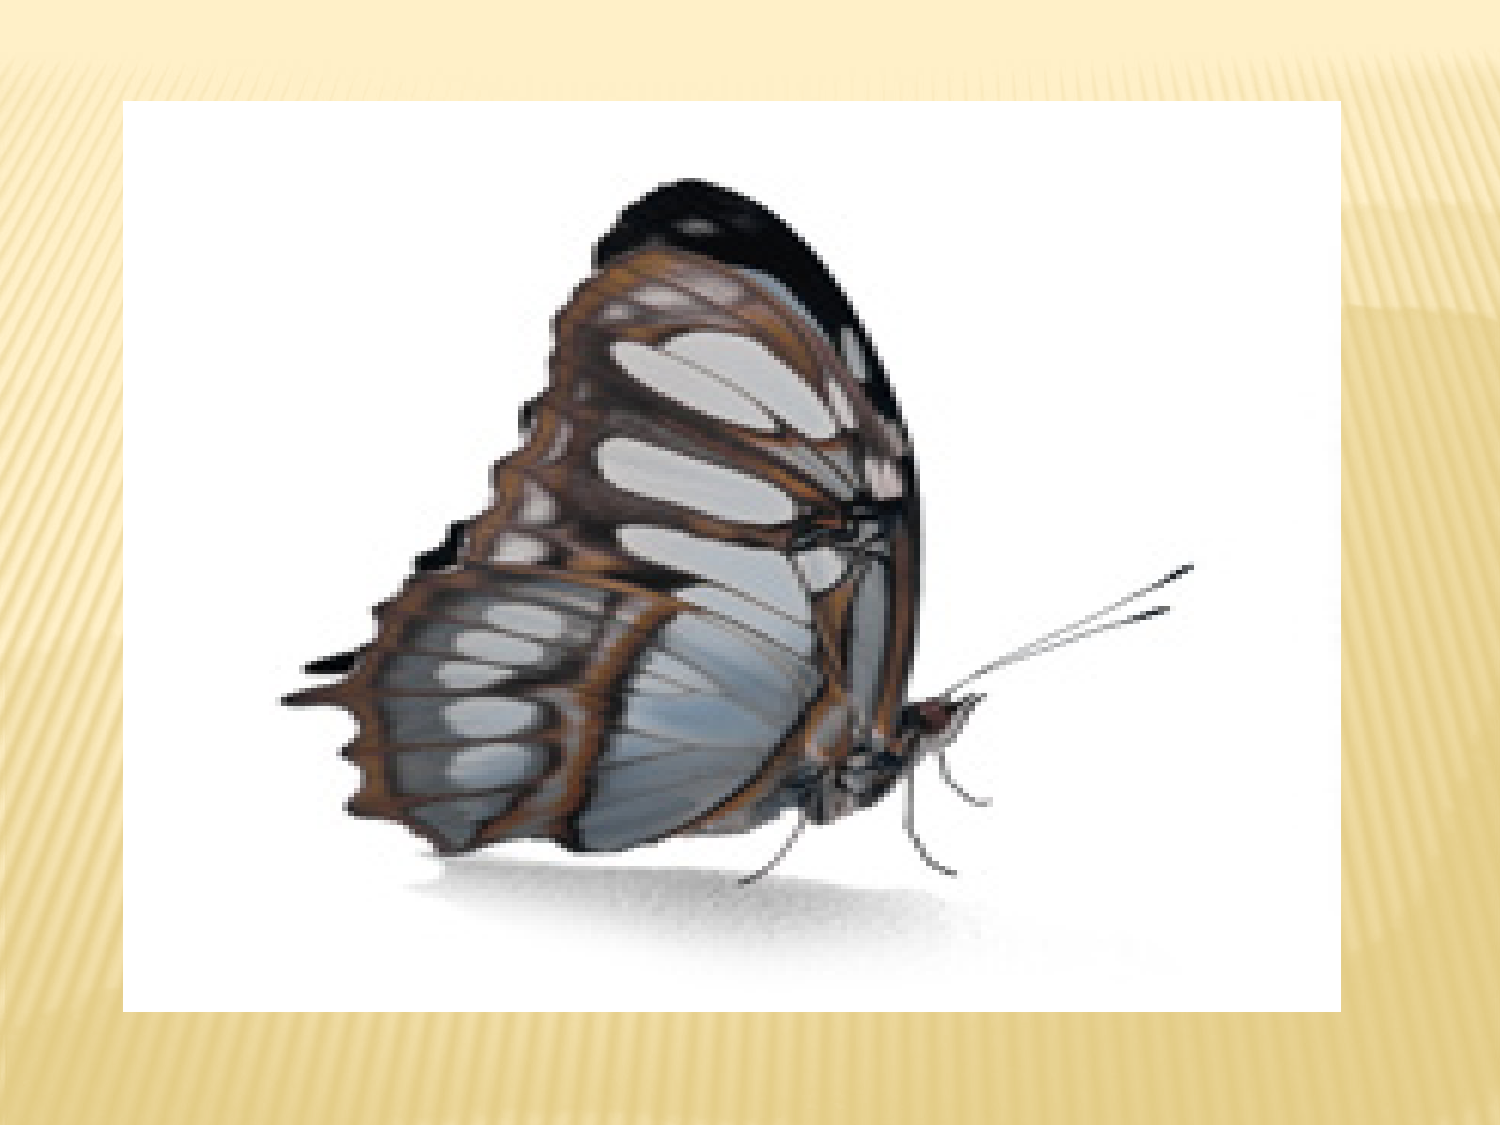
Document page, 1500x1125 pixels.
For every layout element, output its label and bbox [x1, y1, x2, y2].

picture [123, 101, 1341, 1012]
